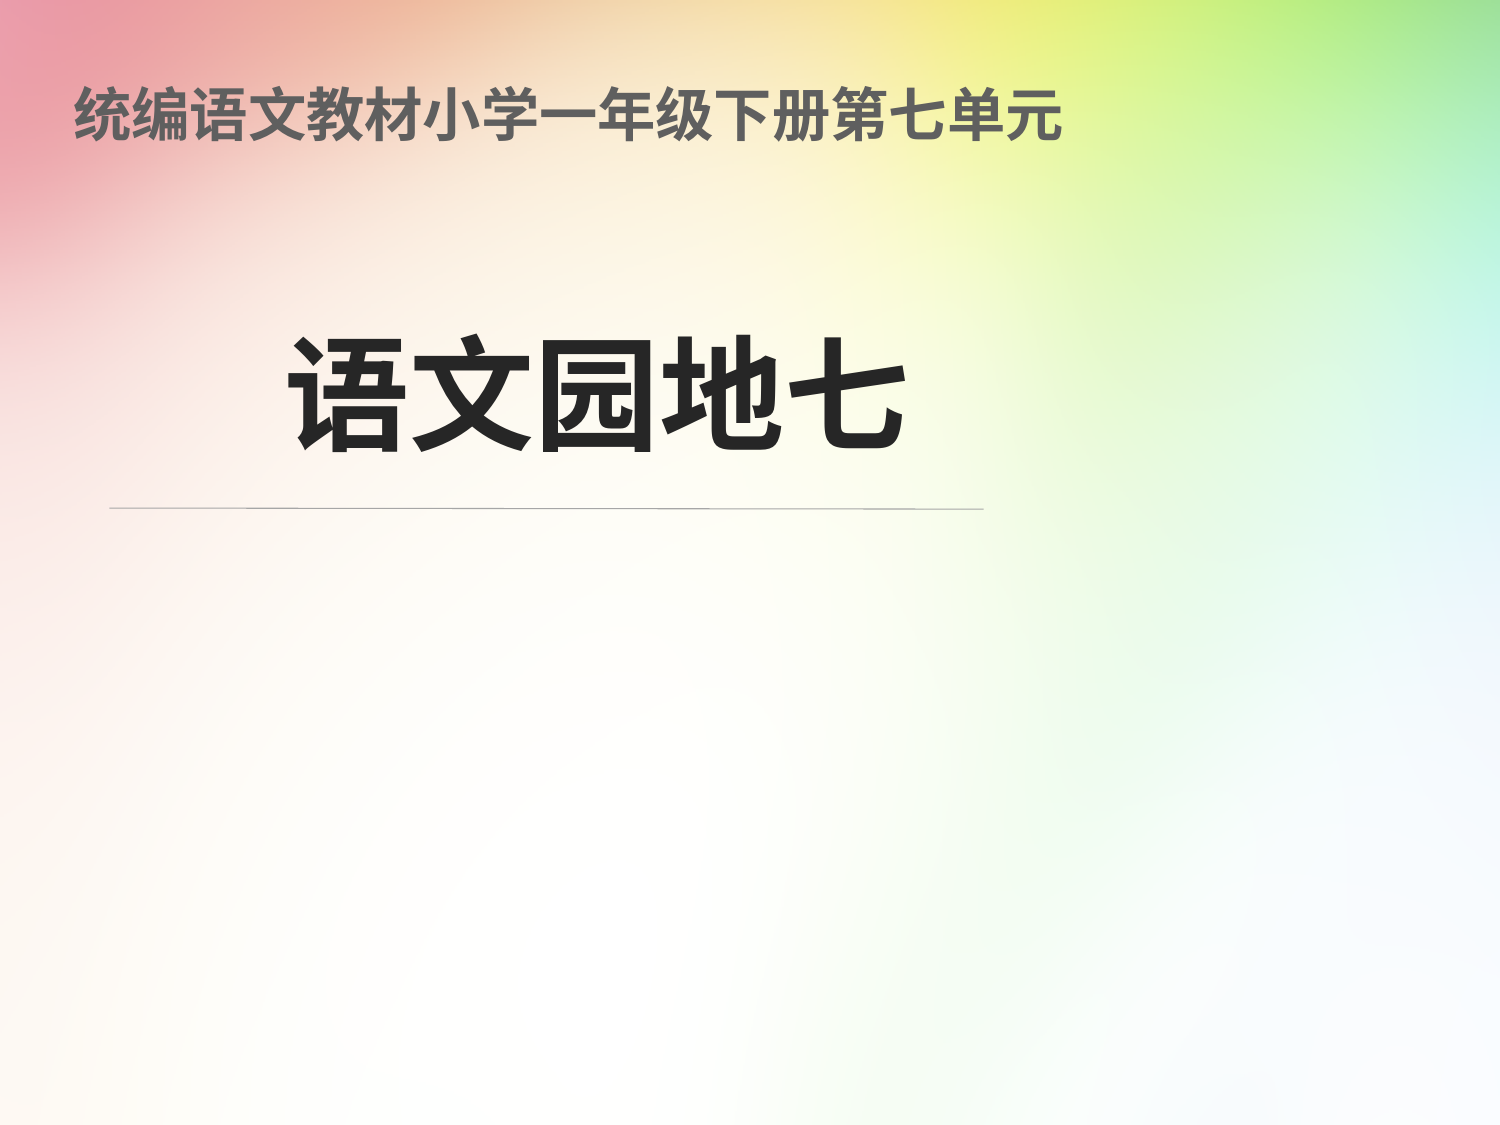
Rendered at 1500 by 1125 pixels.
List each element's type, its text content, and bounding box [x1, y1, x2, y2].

text_box 统编语文教材小学一年级下册第七单元 [58, 70, 1134, 156]
picture [0, 0, 1500, 1125]
text_box 语文园地七 [33, 292, 1161, 510]
